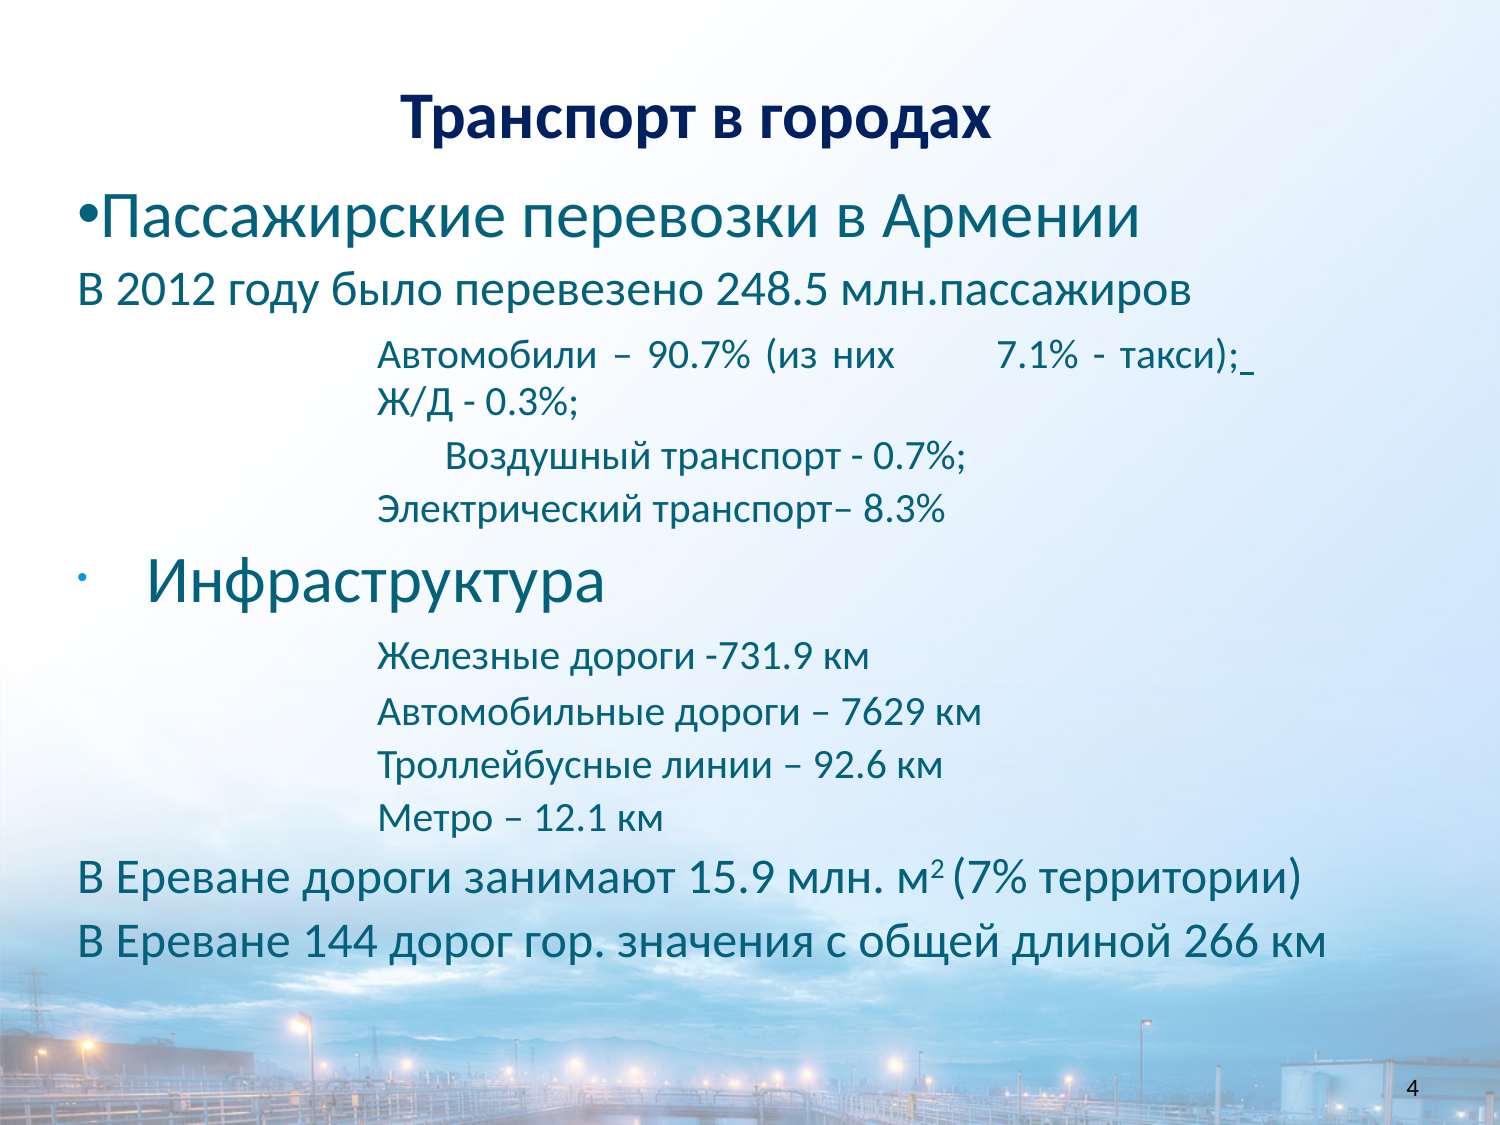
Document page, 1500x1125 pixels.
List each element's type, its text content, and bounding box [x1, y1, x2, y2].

picture [0, 0, 1500, 1125]
text_box Пассажирские перевозки в Армении В 2012 году было перевезено 248.5 млн.пассажиров Автомобили – 90.7% (из них 7.1% - такси); Ж/Д - 0.3%; Воздушный транспорт - 0.7%; Электрический транспорт– 8.3% Инфраструктура Железные дороги -731.9 км Автомобильные дороги – 7629 км Троллейбусные линии – 92.6 км Метро – 12.1 км В Ереване дороги занимают 15.9 млн. м2 (7% территории) В Ереване 144 дорог гор. значения с общей длиной 266 км [62, 172, 1475, 1059]
text_box 4 [1391, 1064, 1500, 1110]
text_box Транспорт в городах [41, 64, 1353, 160]
